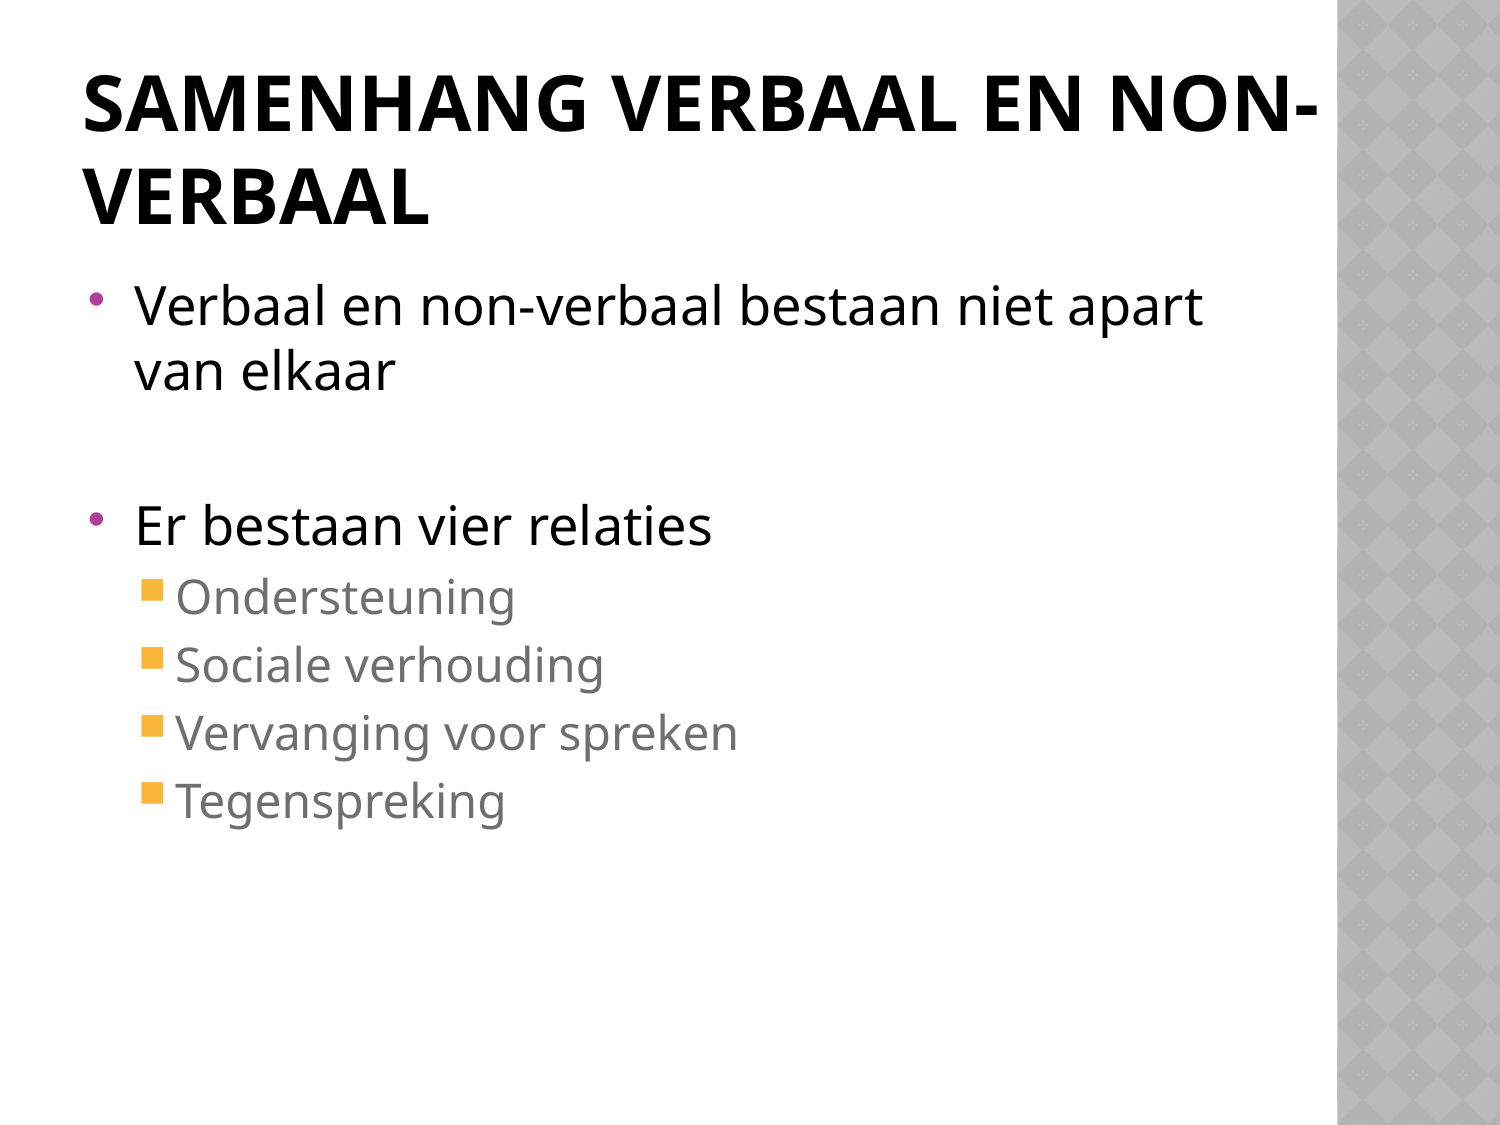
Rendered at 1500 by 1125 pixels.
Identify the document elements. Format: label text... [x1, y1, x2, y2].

list Verbaal en non-verbaal bestaan niet apart van elkaar Er bestaan vier relaties Ondersteuning Sociale verhouding Vervanging voor spreken Tegenspreking [75, 264, 1263, 1059]
title Samenhang verbaal en non-verbaal [75, 52, 1424, 240]
